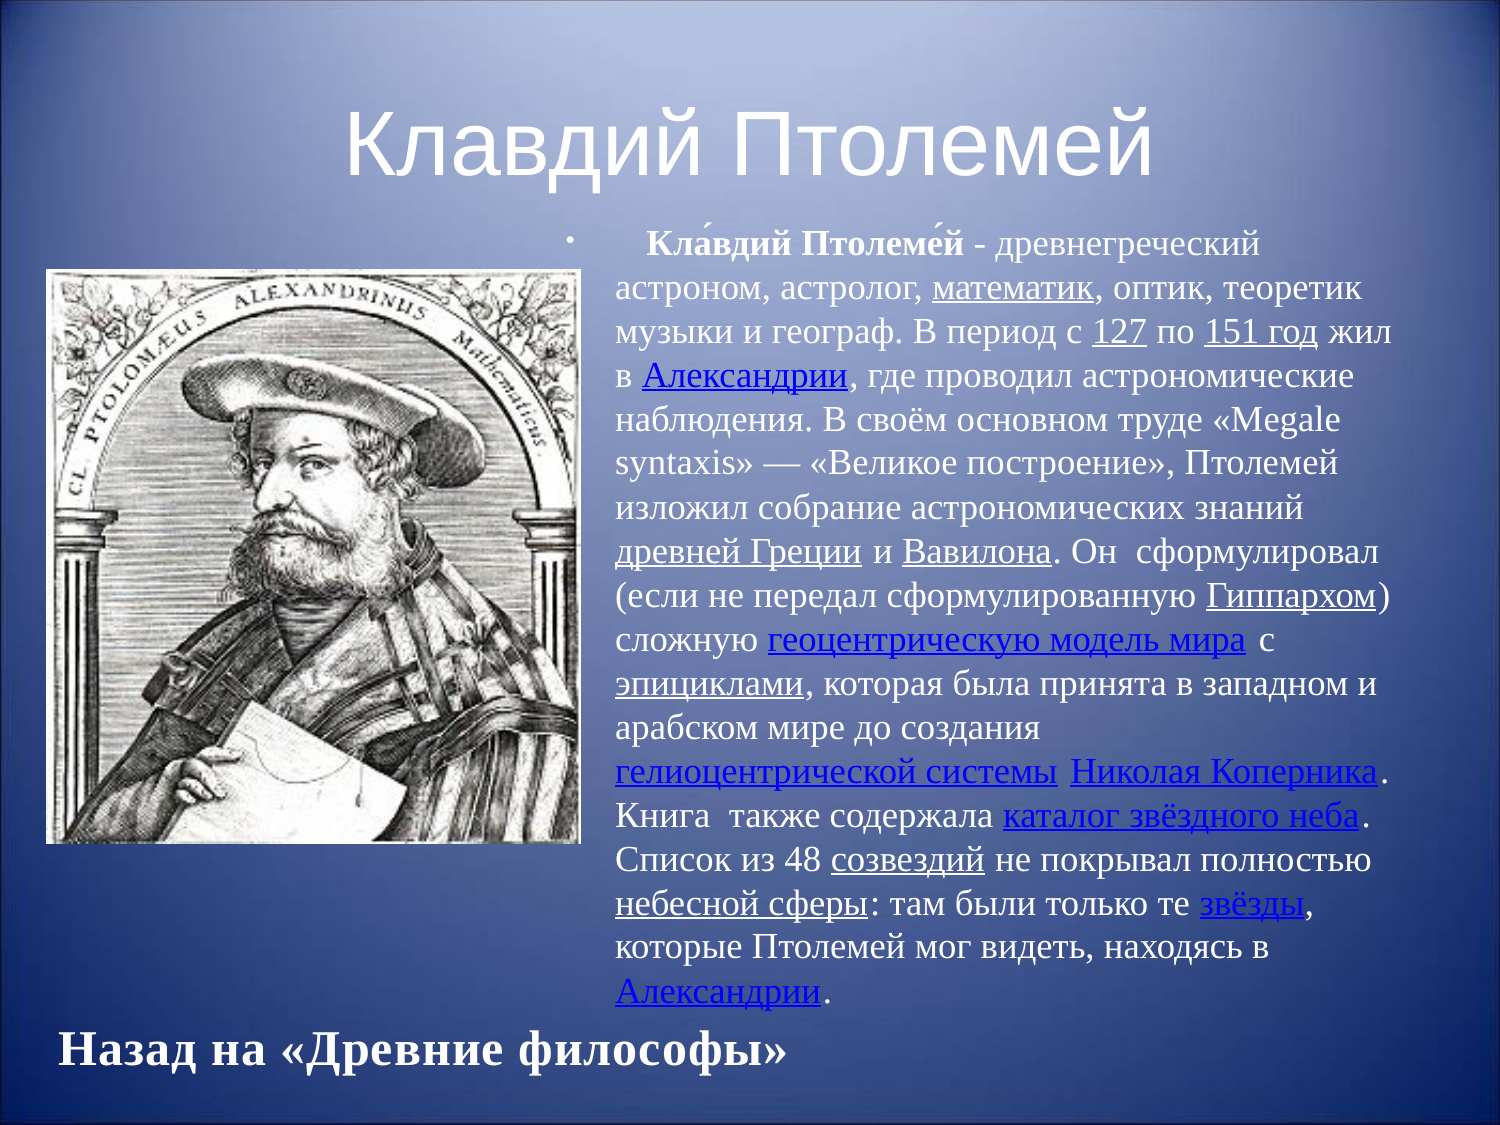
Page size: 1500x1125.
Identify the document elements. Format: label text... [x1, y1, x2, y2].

text_box Назад на «Древние философы» [43, 1007, 805, 1083]
list Кла́вдий Птолеме́й - древнегреческий астроном, астролог, математик, оптик, теоретик музыки и географ. В период с 127 по 151 год жил в Александрии, где проводил астрономические наблюдения. В своём основном труде «Megale syntaxis» — «Великое построение», Птолемей изложил собрание астрономических знаний древней Греции и Вавилона. Он сформулировал (если не передал сформулированную Гиппархом) сложную геоцентрическую модель мира с эпициклами, которая была принята в западном и арабском мире до создания гелиоцентрической системы Николая Коперника. Книга также содержала каталог звёздного неба. Список из 48 созвездий не покрывал полностью небесной сферы: там были только те звёзды, которые Птолемей мог видеть, находясь в Александрии. [550, 210, 1426, 1020]
title Клавдий Птолемей [74, 44, 1426, 233]
picture [0, 0, 1500, 1125]
